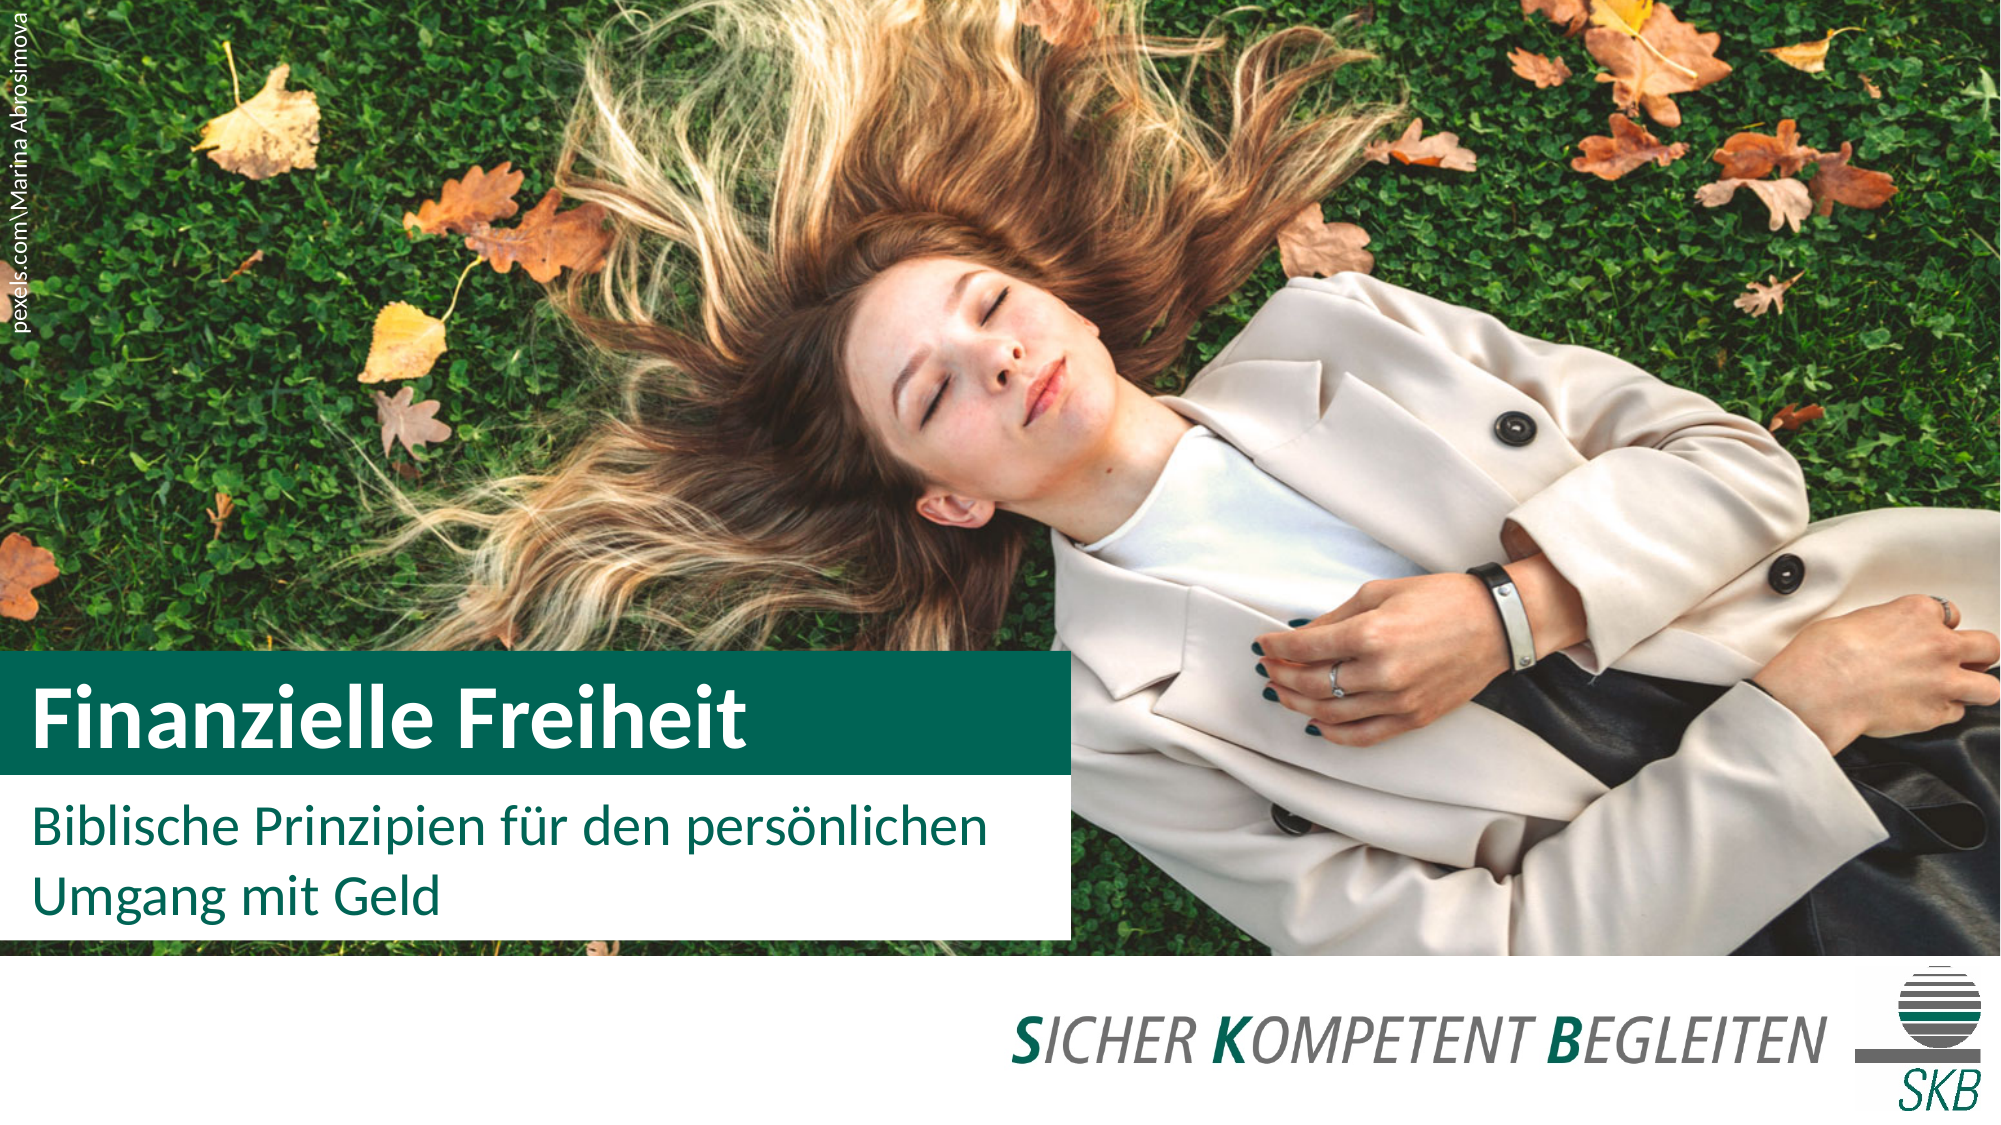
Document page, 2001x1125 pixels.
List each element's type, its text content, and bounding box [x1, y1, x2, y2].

text_box pexels.com\Marina Abrosimova [0, 0, 40, 350]
picture [1855, 966, 1981, 1111]
picture [1004, 1003, 1836, 1078]
text_box Finanzielle Freiheit [31, 656, 1095, 786]
picture [0, 0, 2001, 956]
text_box Biblische Prinzipien für den persönlichen Umgang mit Geld [31, 786, 1095, 952]
